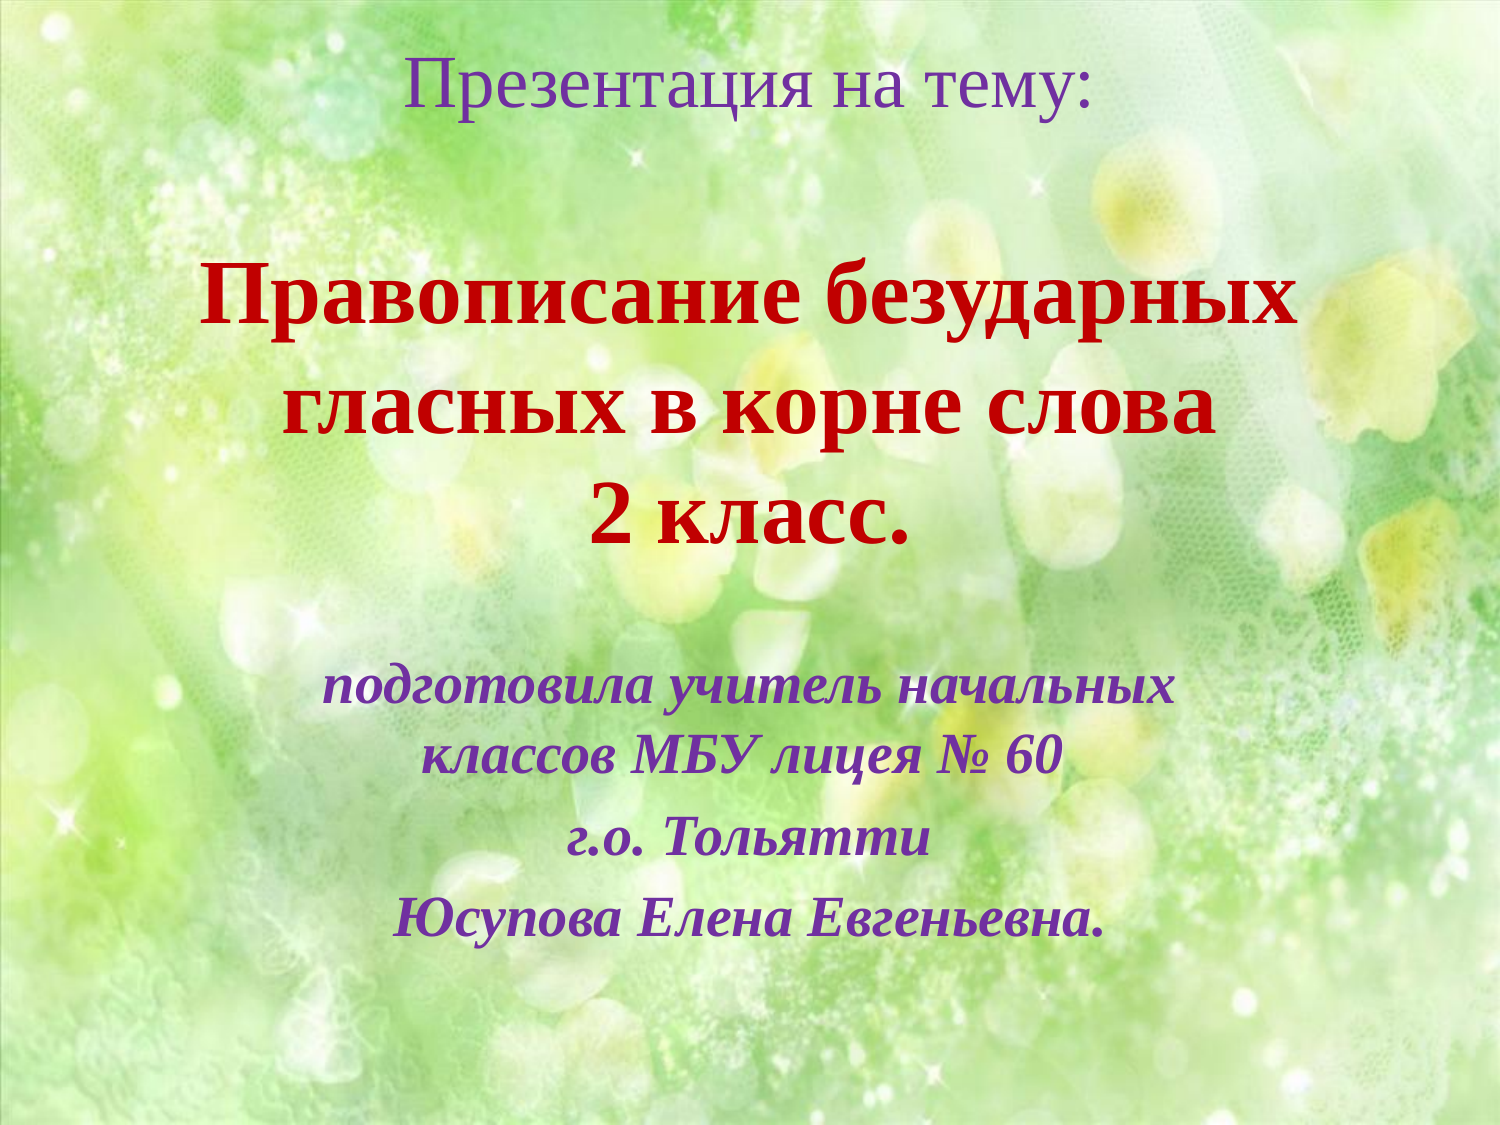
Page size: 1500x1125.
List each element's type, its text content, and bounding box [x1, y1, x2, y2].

subtitle подготовила учитель начальных классов МБУ лицея № 60 г.о. Тольятти Юсупова Елена Евгеньевна. [224, 637, 1276, 926]
picture [0, 0, 1500, 1125]
title Презентация на тему: Правописание безударных гласных в корне слова 2 класс. [112, 93, 1388, 411]
